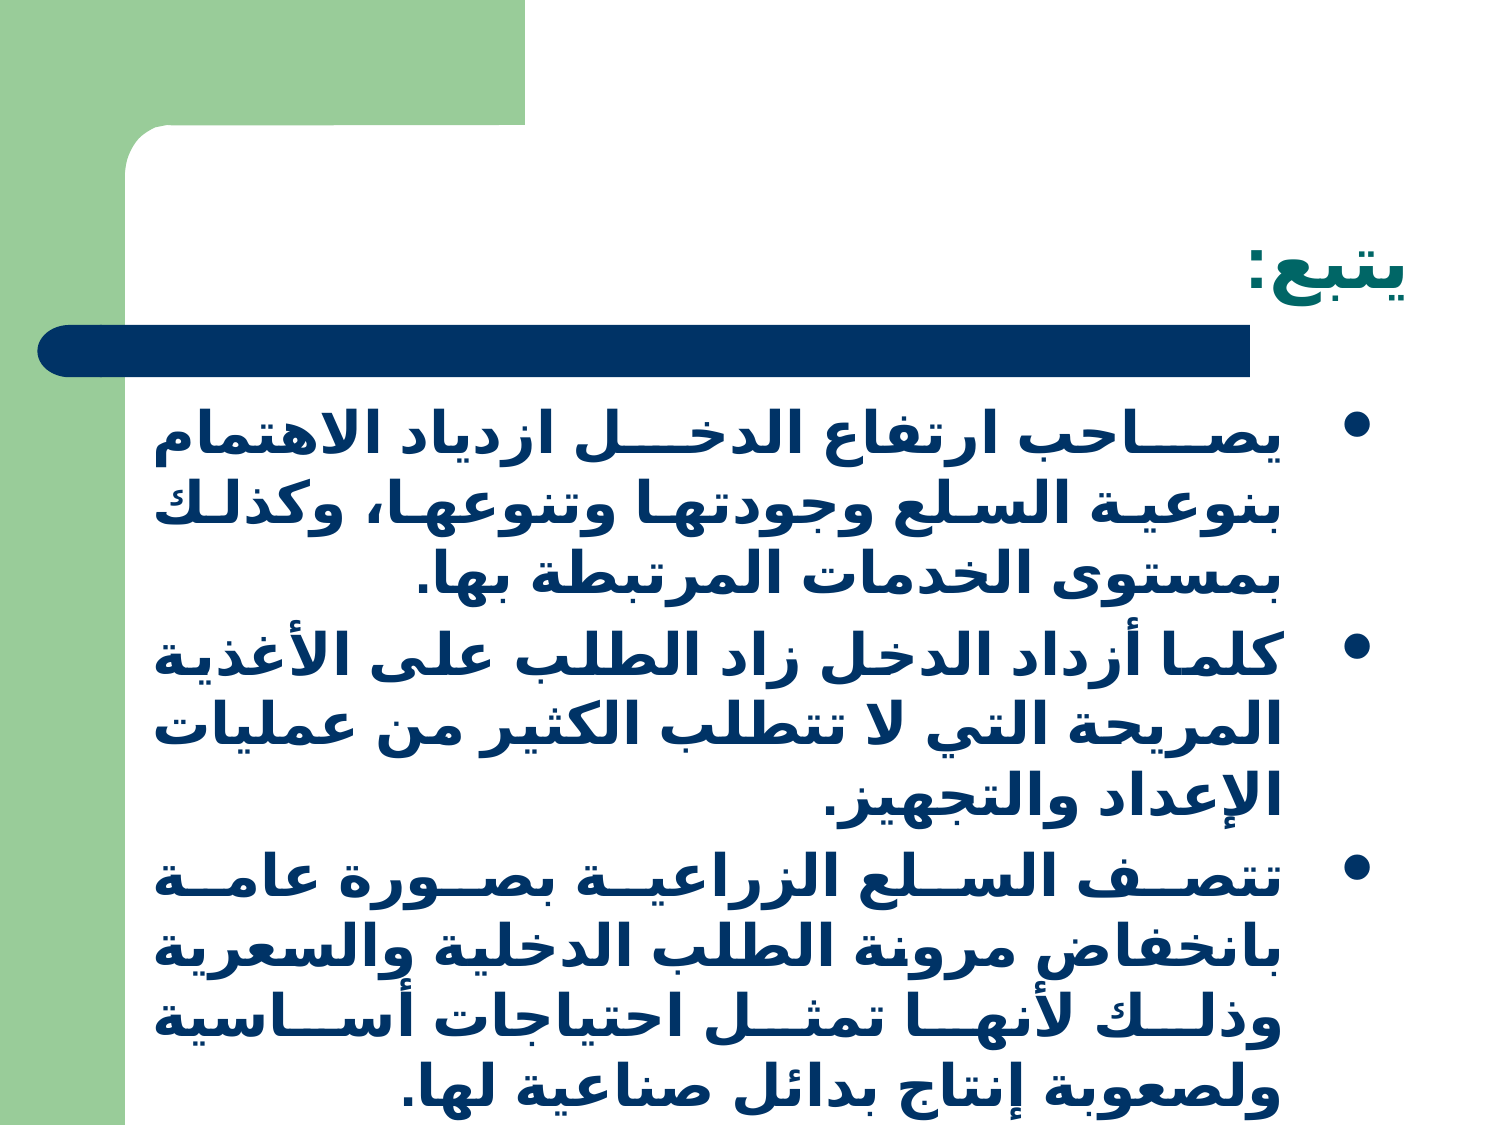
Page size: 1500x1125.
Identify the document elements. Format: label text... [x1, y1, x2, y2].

list يصاحب ارتفاع الدخل ازدياد الاهتمام بنوعية السلع وجودتها وتنوعها، وكذلك بمستوى الخدمات المرتبطة بها. كلما أزداد الدخل زاد الطلب على الأغذية المريحة التي لا تتطلب الكثير من عمليات الإعداد والتجهيز. تتصف السلع الزراعية بصورة عامة بانخفاض مرونة الطلب الدخلية والسعرية وذلك لأنها تمثل احتياجات أساسية ولصعوبة إنتاج بدائل صناعية لها. [137, 387, 1400, 999]
title يتبع: [125, 125, 1425, 313]
